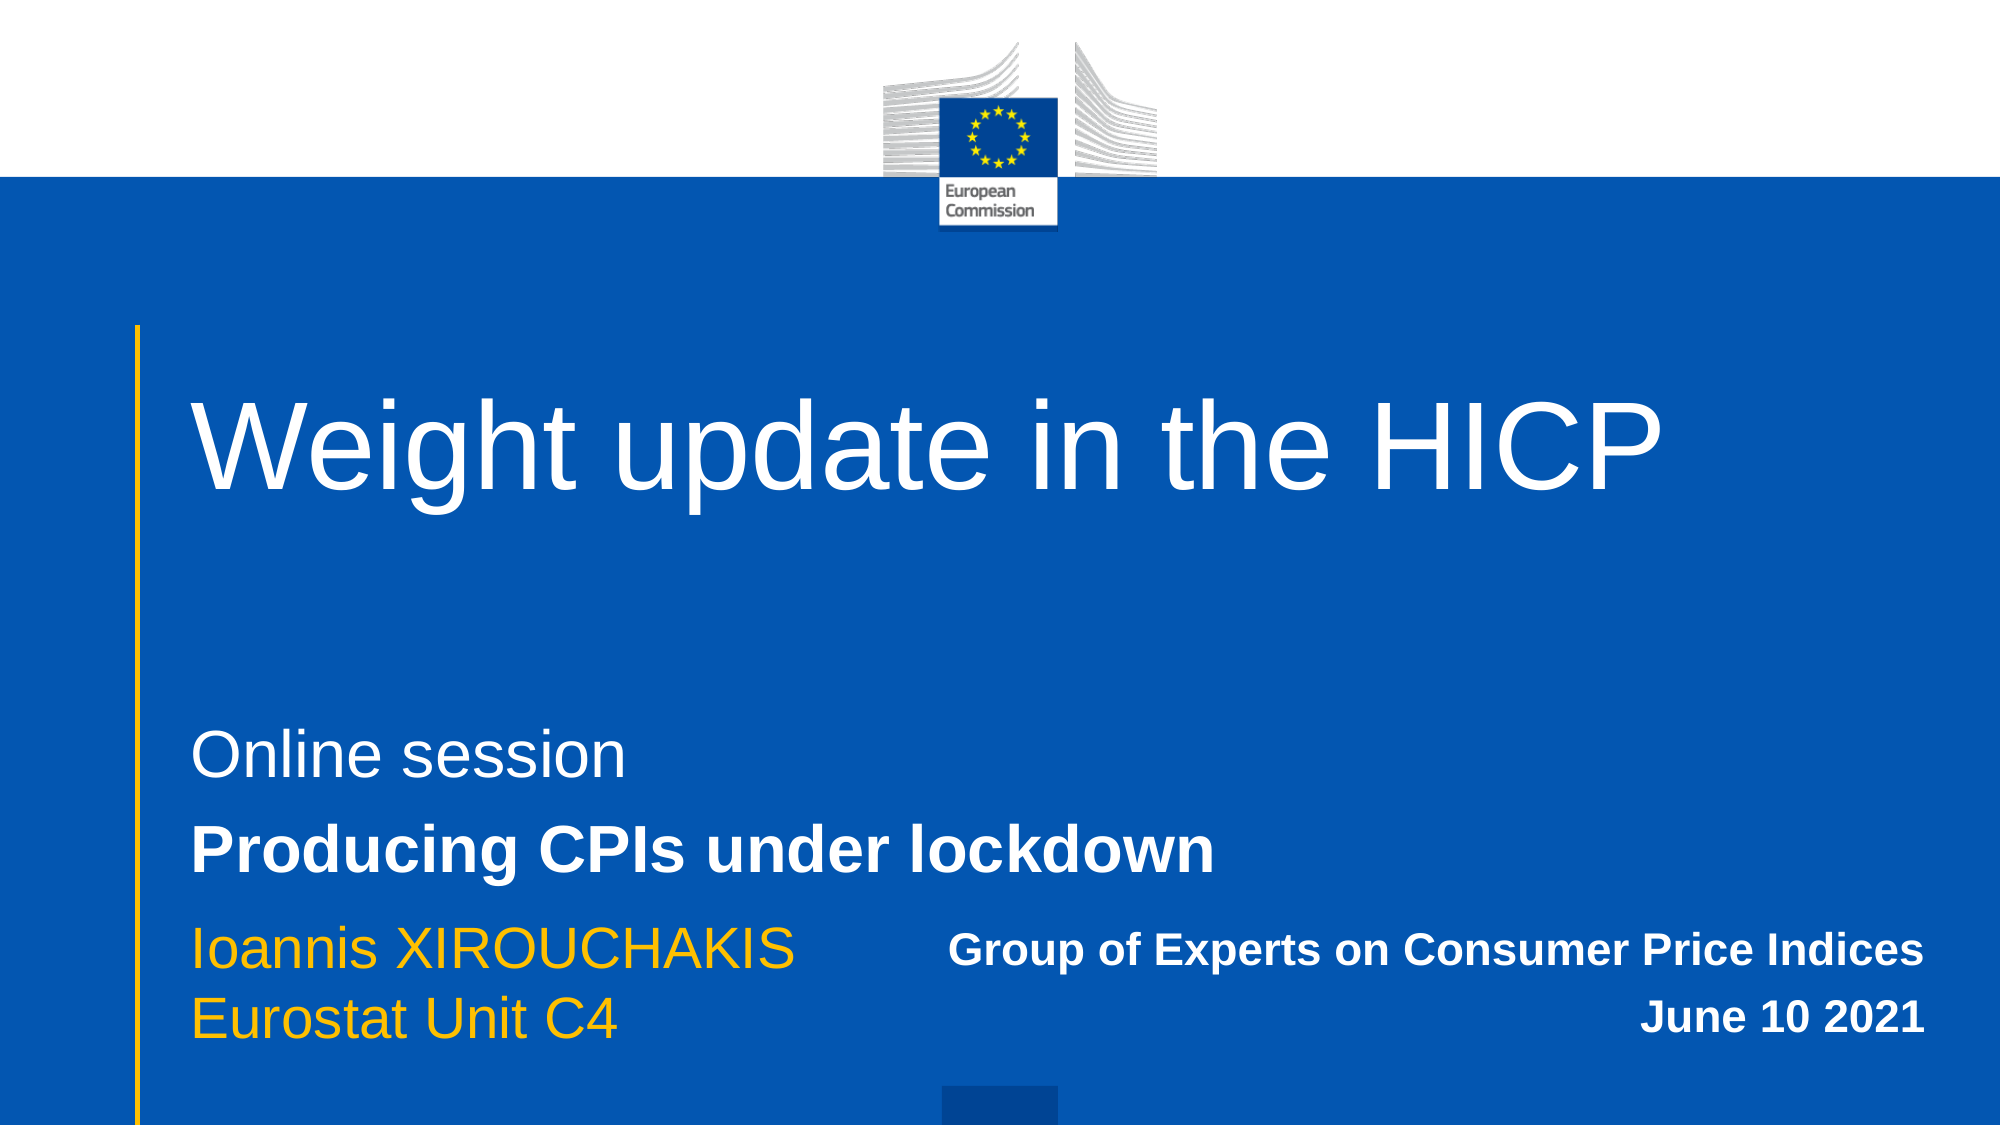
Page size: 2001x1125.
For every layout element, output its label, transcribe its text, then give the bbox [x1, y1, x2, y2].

title Weight update in the HICP Online session Producing CPIs under lockdown [175, 326, 1827, 658]
list Group of Experts on Consumer Price Indices June 10 2021 [923, 911, 1941, 1042]
picture [883, 42, 1157, 232]
subtitle Ioannis XIROUCHAKIS Eurostat Unit C4 [175, 903, 1827, 1051]
